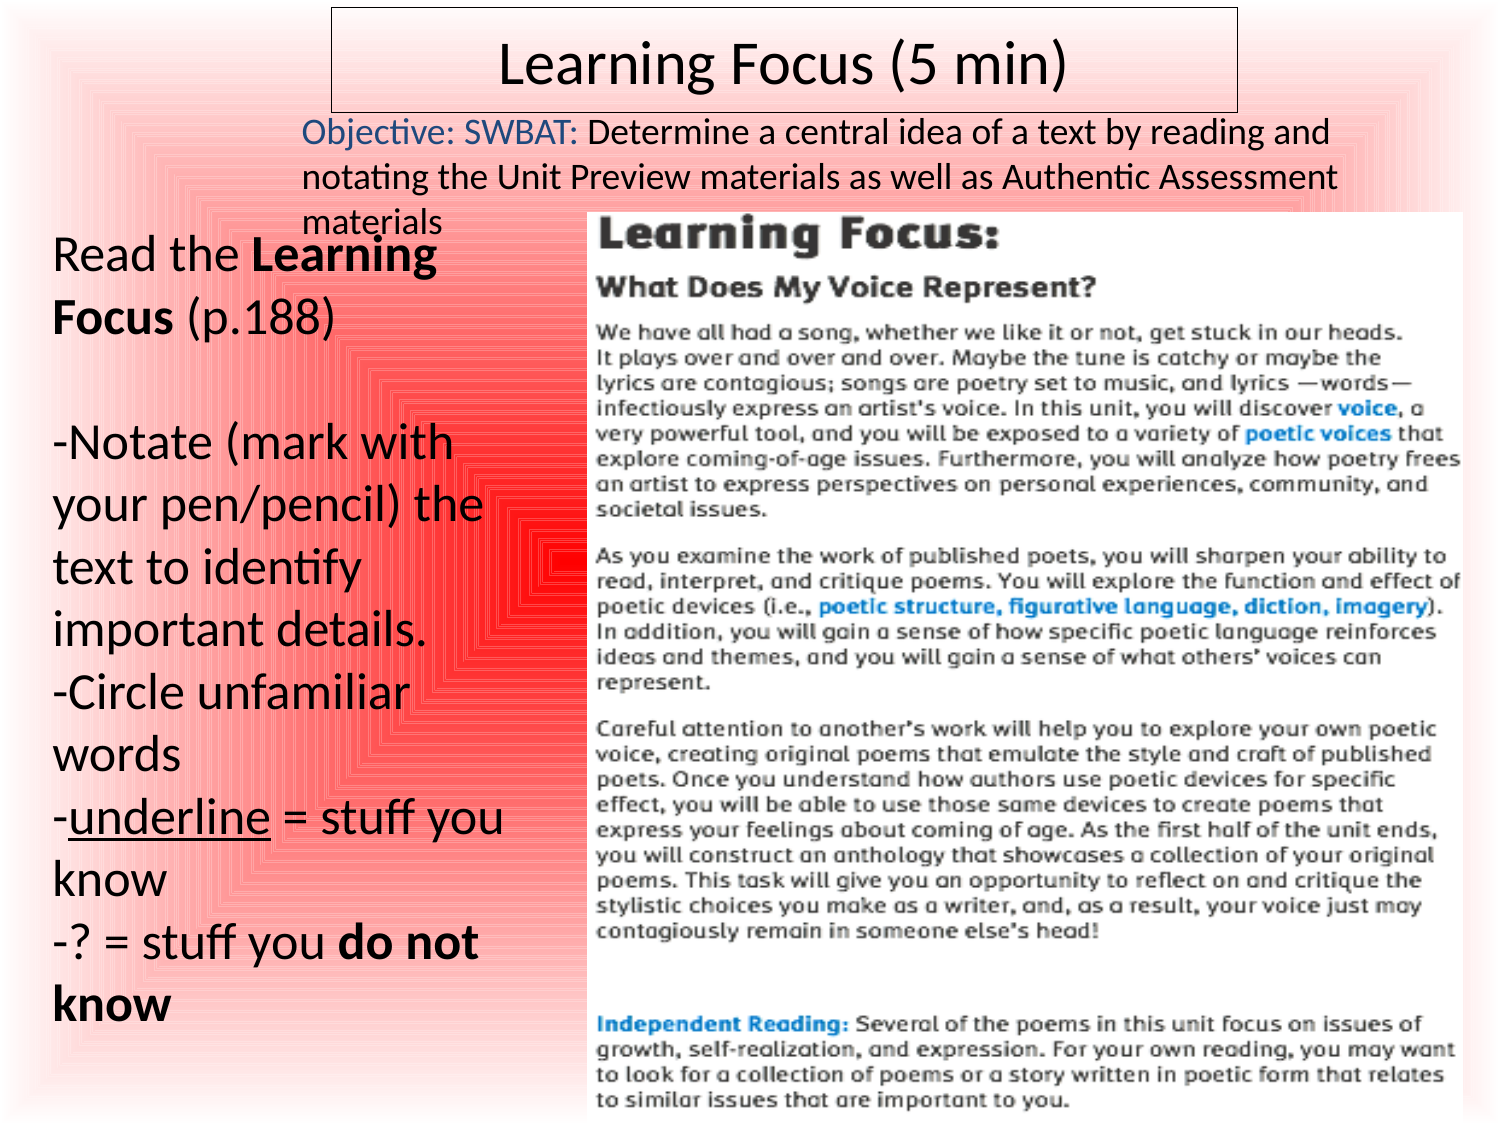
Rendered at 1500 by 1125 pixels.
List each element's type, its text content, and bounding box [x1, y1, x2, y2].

text_box Objective: SWBAT: Determine a central idea of a text by reading and notating the Unit Preview materials as well as Authentic Assessment materials [108, 99, 1450, 295]
picture [587, 212, 1463, 1125]
title Learning Focus (5 min) [331, 7, 1238, 99]
text_box Read the Learning Focus (p.188) -Notate (mark with your pen/pencil) the text to identify important details. -Circle unfamiliar words -underline = stuff you know -? = stuff you do not know [37, 212, 542, 1040]
